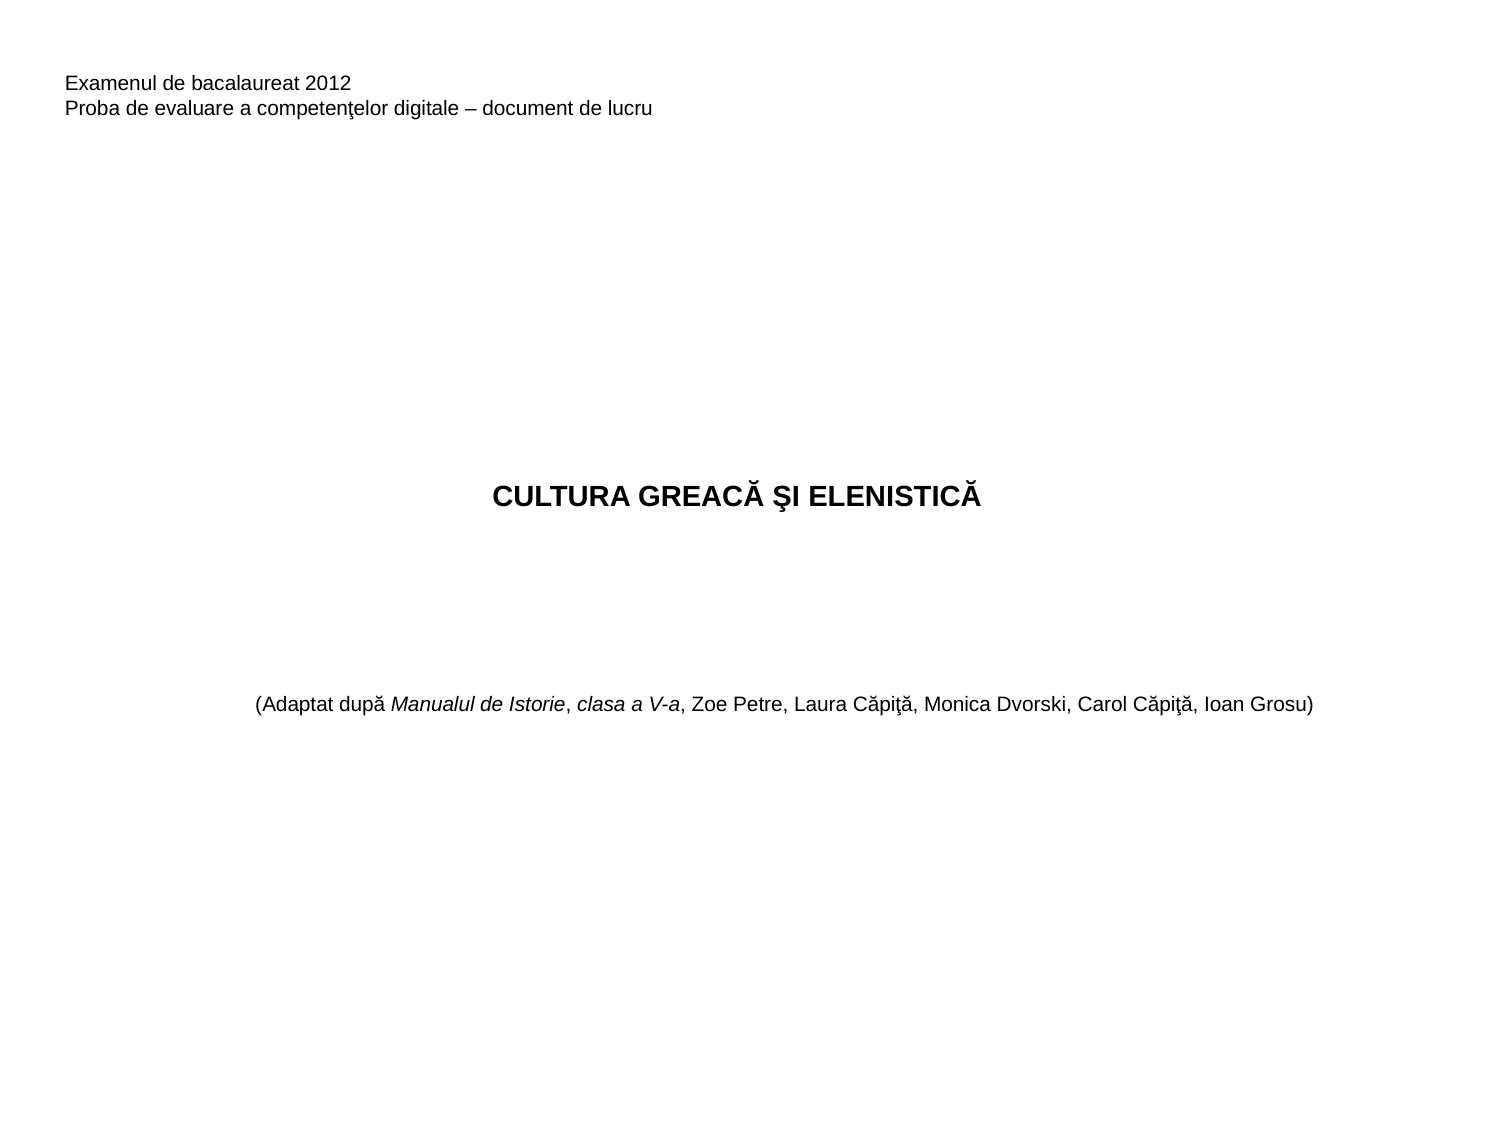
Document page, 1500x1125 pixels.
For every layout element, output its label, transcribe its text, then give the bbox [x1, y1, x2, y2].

title CULTURA GREACĂ ŞI ELENISTICĂ [112, 349, 1388, 591]
text_box Examenul de bacalaureat 2012 Proba de evaluare a competenţelor digitale – document de lucru [50, 62, 1425, 163]
subtitle (Adaptat după Manualul de Istorie, clasa a V-a, Zoe Petre, Laura Căpiţă, Monica Dvorski, Carol Căpiţă, Ioan Grosu) [224, 637, 1363, 926]
